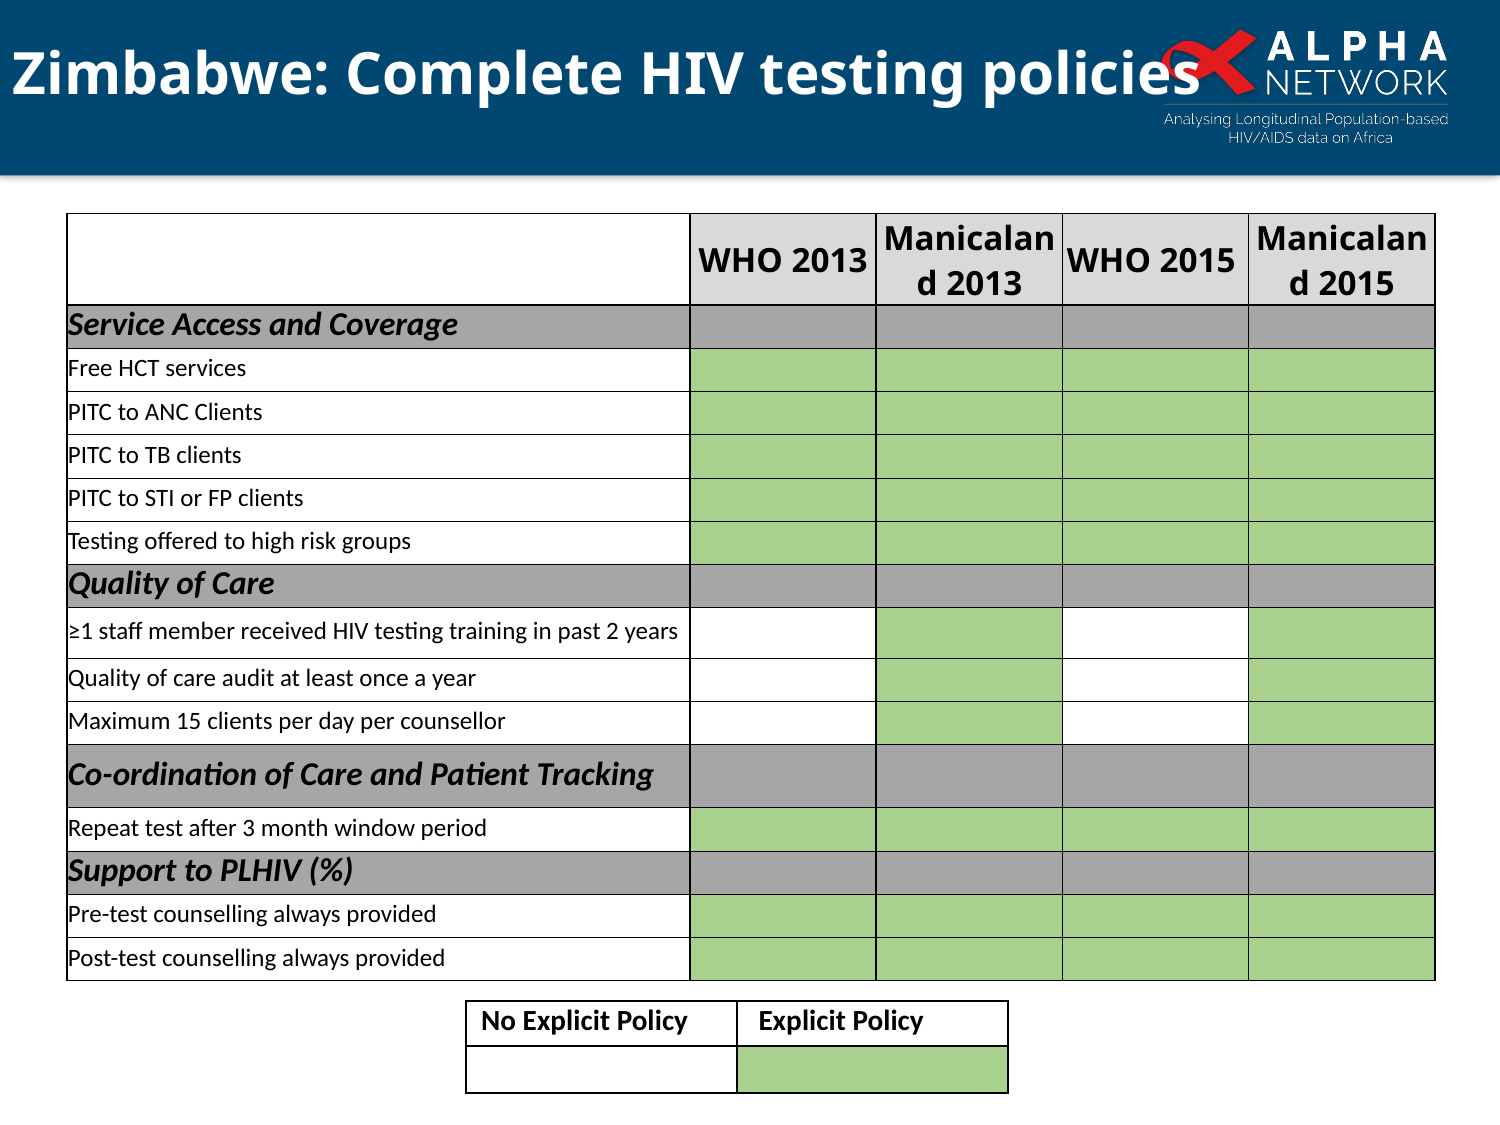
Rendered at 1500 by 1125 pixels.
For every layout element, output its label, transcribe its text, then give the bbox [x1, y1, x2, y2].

table_cell [1063, 306, 1248, 348]
table_cell Service Access and Coverage [68, 306, 689, 348]
table_cell ≥1 staff member received HIV testing training in past 2 years [68, 608, 689, 658]
table_cell [1063, 479, 1248, 521]
table_cell [1249, 306, 1434, 348]
table_cell [1063, 608, 1248, 658]
table_cell [691, 349, 875, 391]
table_cell [877, 702, 1062, 744]
table_cell [1249, 938, 1434, 980]
table_cell [877, 745, 1062, 807]
table_cell Testing offered to high risk groups [68, 522, 689, 564]
table_cell [691, 938, 875, 980]
table_cell [1063, 895, 1248, 937]
table_cell [691, 392, 875, 434]
table_cell Quality of care audit at least once a year [68, 659, 689, 701]
table_cell [691, 608, 875, 658]
table_cell [877, 938, 1062, 980]
table_cell [1249, 435, 1434, 478]
table_cell PITC to ANC Clients [68, 392, 689, 434]
table_cell [1249, 852, 1434, 894]
table_cell [1063, 659, 1248, 701]
table_cell [1063, 808, 1248, 851]
table_cell Support to PLHIV (%) [68, 852, 689, 894]
table_cell [691, 659, 875, 701]
table_cell [1249, 392, 1434, 434]
table_cell [1249, 522, 1434, 564]
table_cell PITC to STI or FP clients [68, 479, 689, 521]
table_cell [1063, 565, 1248, 607]
table_cell [1249, 349, 1434, 391]
table_cell [691, 479, 875, 521]
table_cell [1063, 852, 1248, 894]
table_cell [691, 435, 875, 478]
table_cell [691, 745, 875, 807]
table_cell [691, 565, 875, 607]
table_cell [1063, 349, 1248, 391]
table_cell [1249, 745, 1434, 807]
table_cell [877, 392, 1062, 434]
table_cell Co-ordination of Care and Patient Tracking [68, 745, 689, 807]
table_cell [1249, 479, 1434, 521]
table_cell PITC to TB clients [68, 435, 689, 478]
table_cell [1063, 702, 1248, 744]
table_cell [877, 808, 1062, 851]
table_cell [1249, 702, 1434, 744]
table_cell [691, 522, 875, 564]
table_cell Maximum 15 clients per day per counsellor [68, 702, 689, 744]
table_cell [1249, 565, 1434, 607]
table_cell [1249, 659, 1434, 701]
table_header WHO 2013 [691, 214, 875, 304]
table_cell [1063, 435, 1248, 478]
table_cell [877, 306, 1062, 348]
table_cell [1249, 895, 1434, 937]
table_cell [467, 1047, 736, 1092]
table_cell [877, 852, 1062, 894]
table_cell [877, 659, 1062, 701]
table_cell [877, 479, 1062, 521]
table_cell Quality of Care [68, 565, 689, 607]
table_cell [1063, 938, 1248, 980]
table_cell [877, 895, 1062, 937]
table_header Manicaland 2013 [877, 214, 1062, 304]
table_header Explicit Policy [738, 1002, 1007, 1045]
table_cell [691, 702, 875, 744]
table_cell [691, 852, 875, 894]
table_cell Repeat test after 3 month window period [68, 808, 689, 851]
table_cell [691, 808, 875, 851]
table_cell [738, 1047, 1007, 1092]
table_cell [1063, 522, 1248, 564]
table_header No Explicit Policy [467, 1002, 736, 1045]
table_cell [1249, 808, 1434, 851]
table_cell Post-test counselling always provided [68, 938, 689, 980]
table_cell [877, 349, 1062, 391]
table_cell [877, 435, 1062, 478]
table_cell [691, 306, 875, 348]
table_cell [1063, 745, 1248, 807]
table_cell [877, 565, 1062, 607]
table_header Manicaland 2015 [1249, 214, 1434, 304]
table_cell Free HCT services [68, 349, 689, 391]
table_cell [691, 895, 875, 937]
table_header [68, 214, 689, 304]
table_cell [1249, 608, 1434, 658]
title Zimbabwe: Complete HIV testing policies [0, 29, 1396, 217]
table_cell [877, 522, 1062, 564]
table_cell Pre-test counselling always provided [68, 895, 689, 937]
table_cell [1063, 392, 1248, 434]
table_header WHO 2015 [1063, 214, 1248, 304]
picture [1157, 23, 1448, 143]
table_cell [877, 608, 1062, 658]
